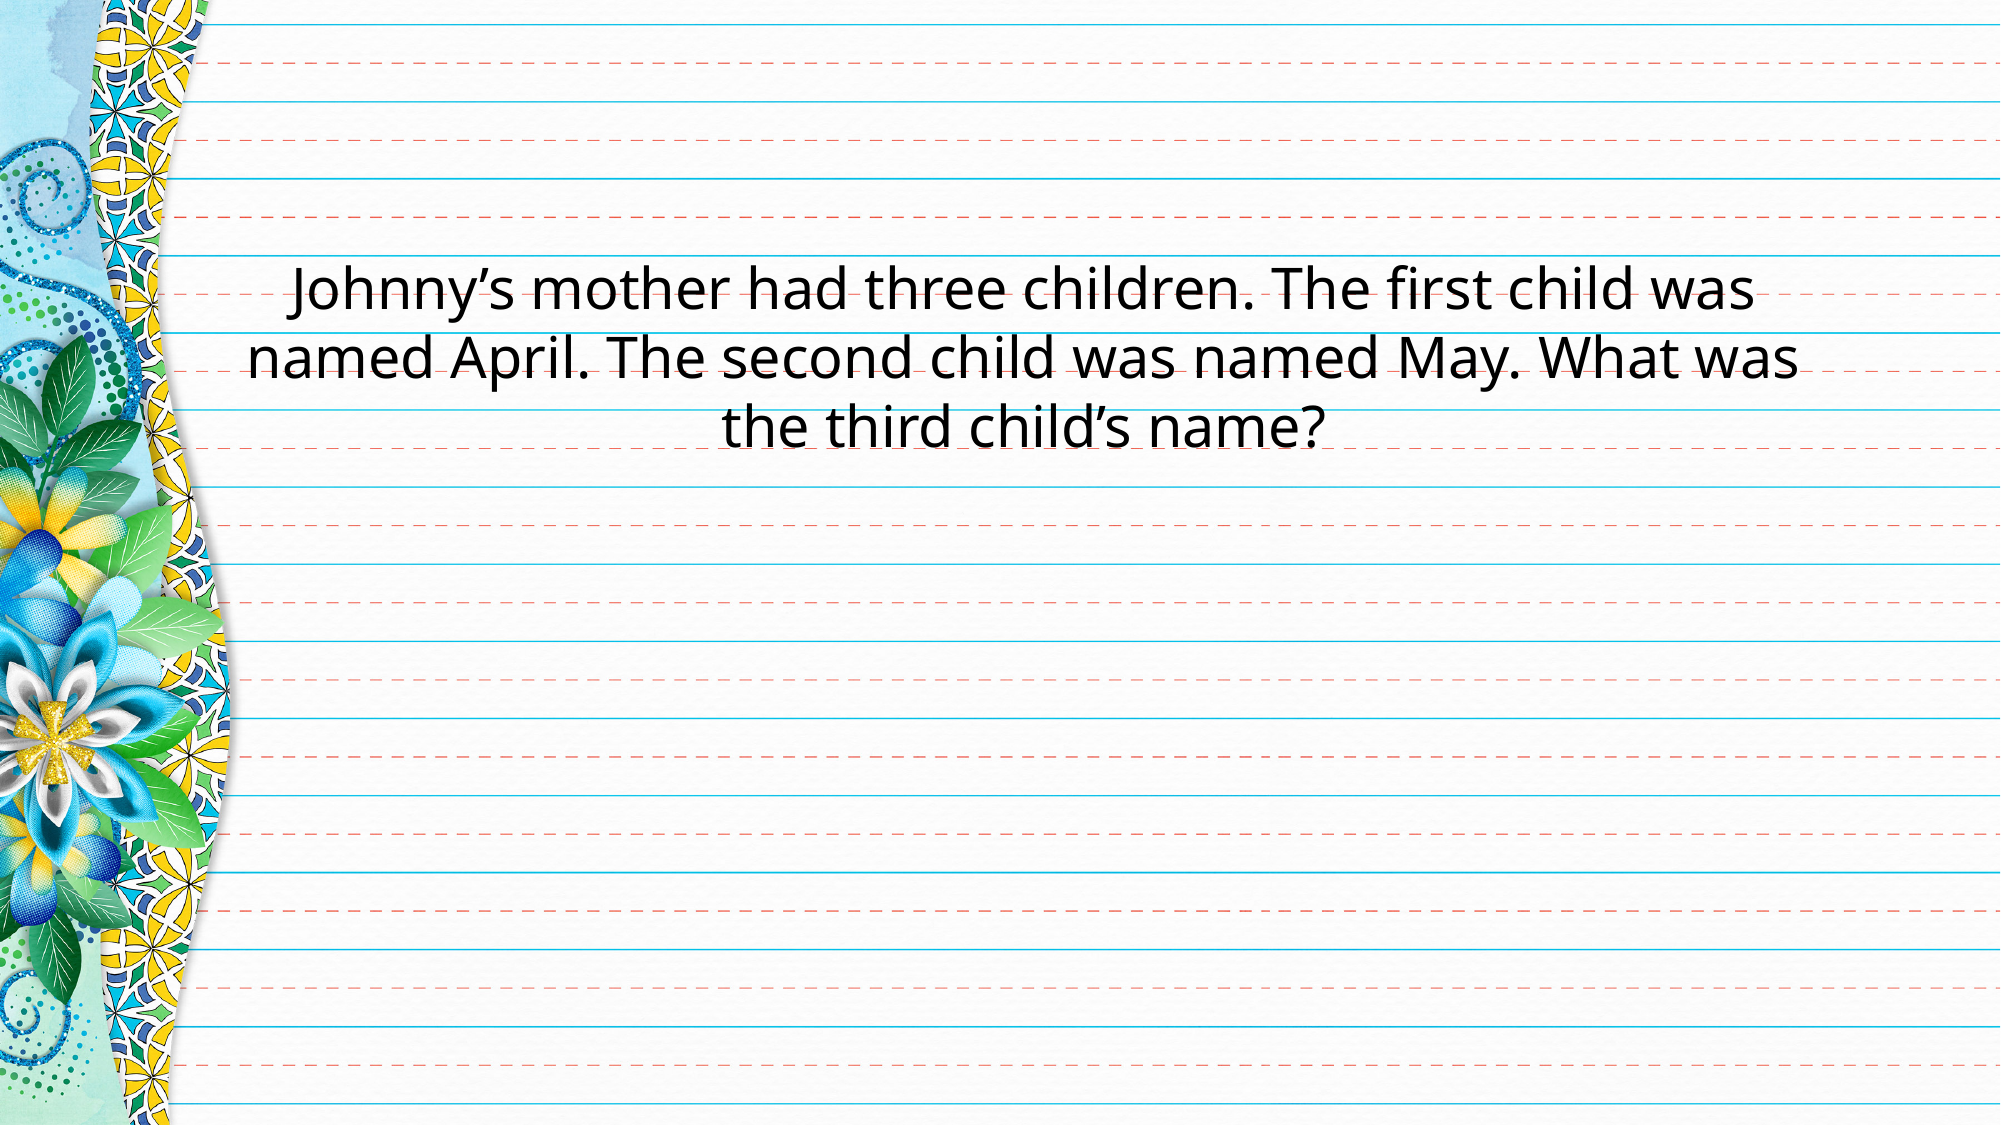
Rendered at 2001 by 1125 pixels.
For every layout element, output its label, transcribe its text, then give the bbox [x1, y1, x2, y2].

title Johnny’s mother had three children. The first child was named April. The second child was named May. What was the third child’s name? [213, 244, 1834, 467]
picture [0, 0, 2001, 1125]
